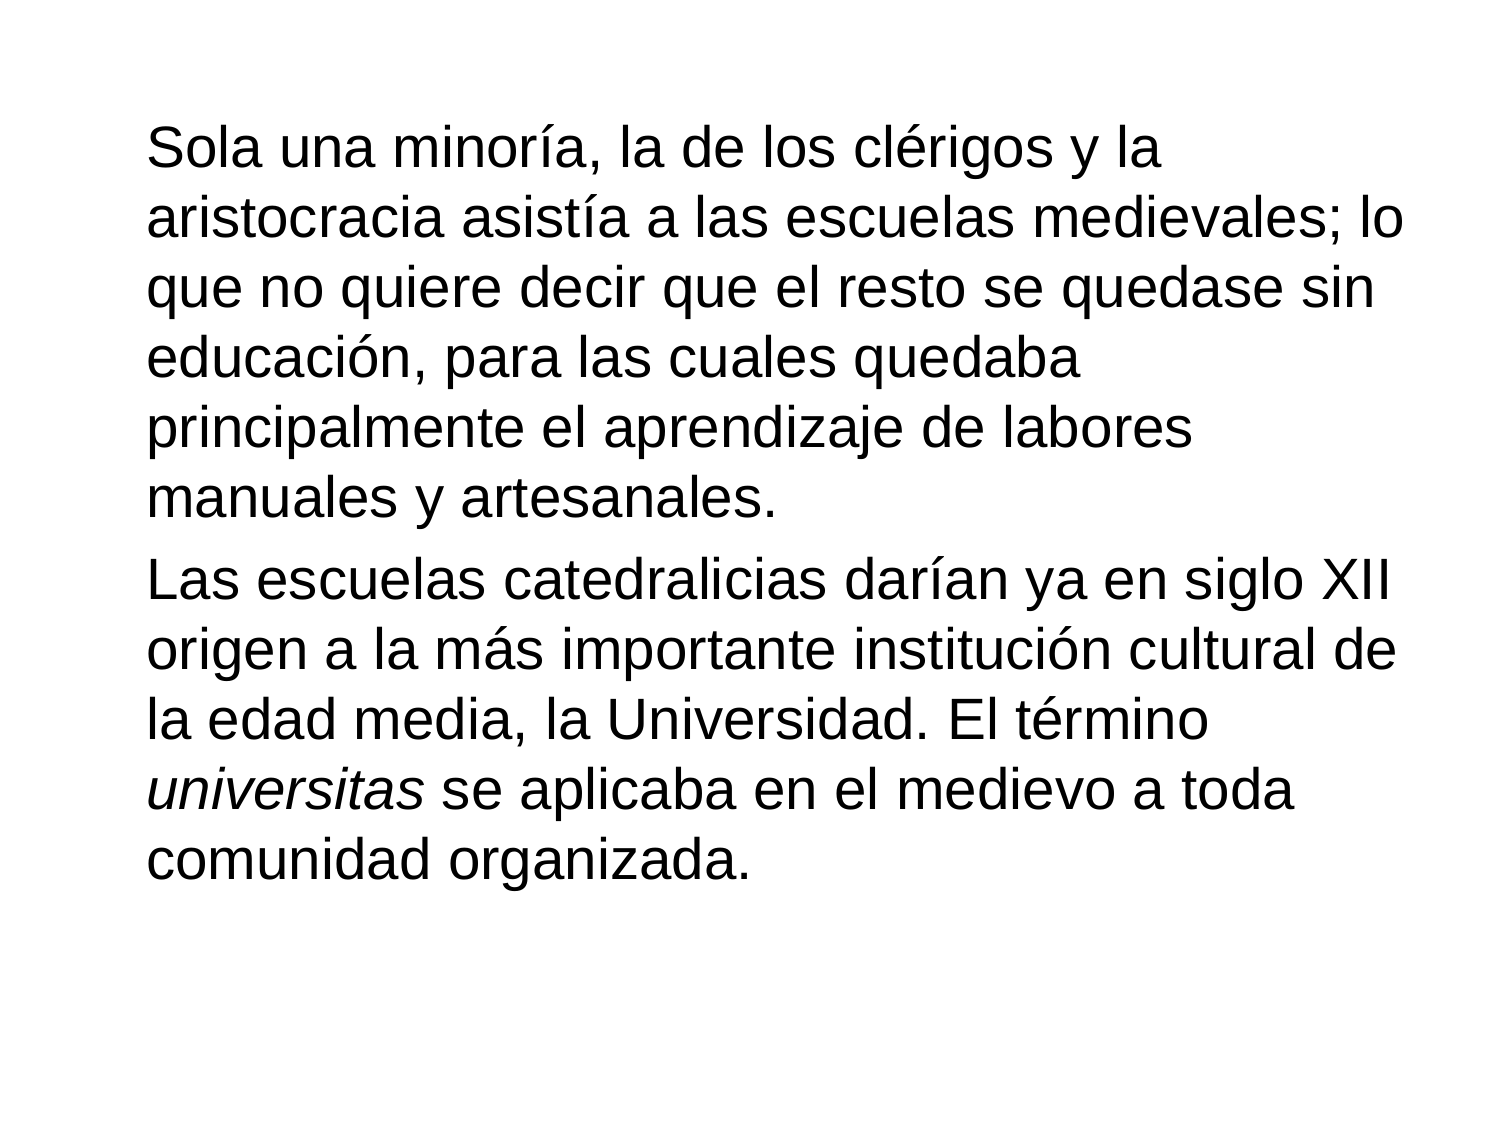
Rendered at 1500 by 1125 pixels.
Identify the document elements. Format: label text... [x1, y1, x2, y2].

list Sola una minoría, la de los clérigos y la aristocracia asistía a las escuelas medievales; lo que no quiere decir que el resto se quedase sin educación, para las cuales quedaba principalmente el aprendizaje de labores manuales y artesanales. Las escuelas catedralicias darían ya en siglo XII origen a la más importante institución cultural de la edad media, la Universidad. El término universitas se aplicaba en el medievo a toda comunidad organizada. [74, 101, 1426, 1006]
